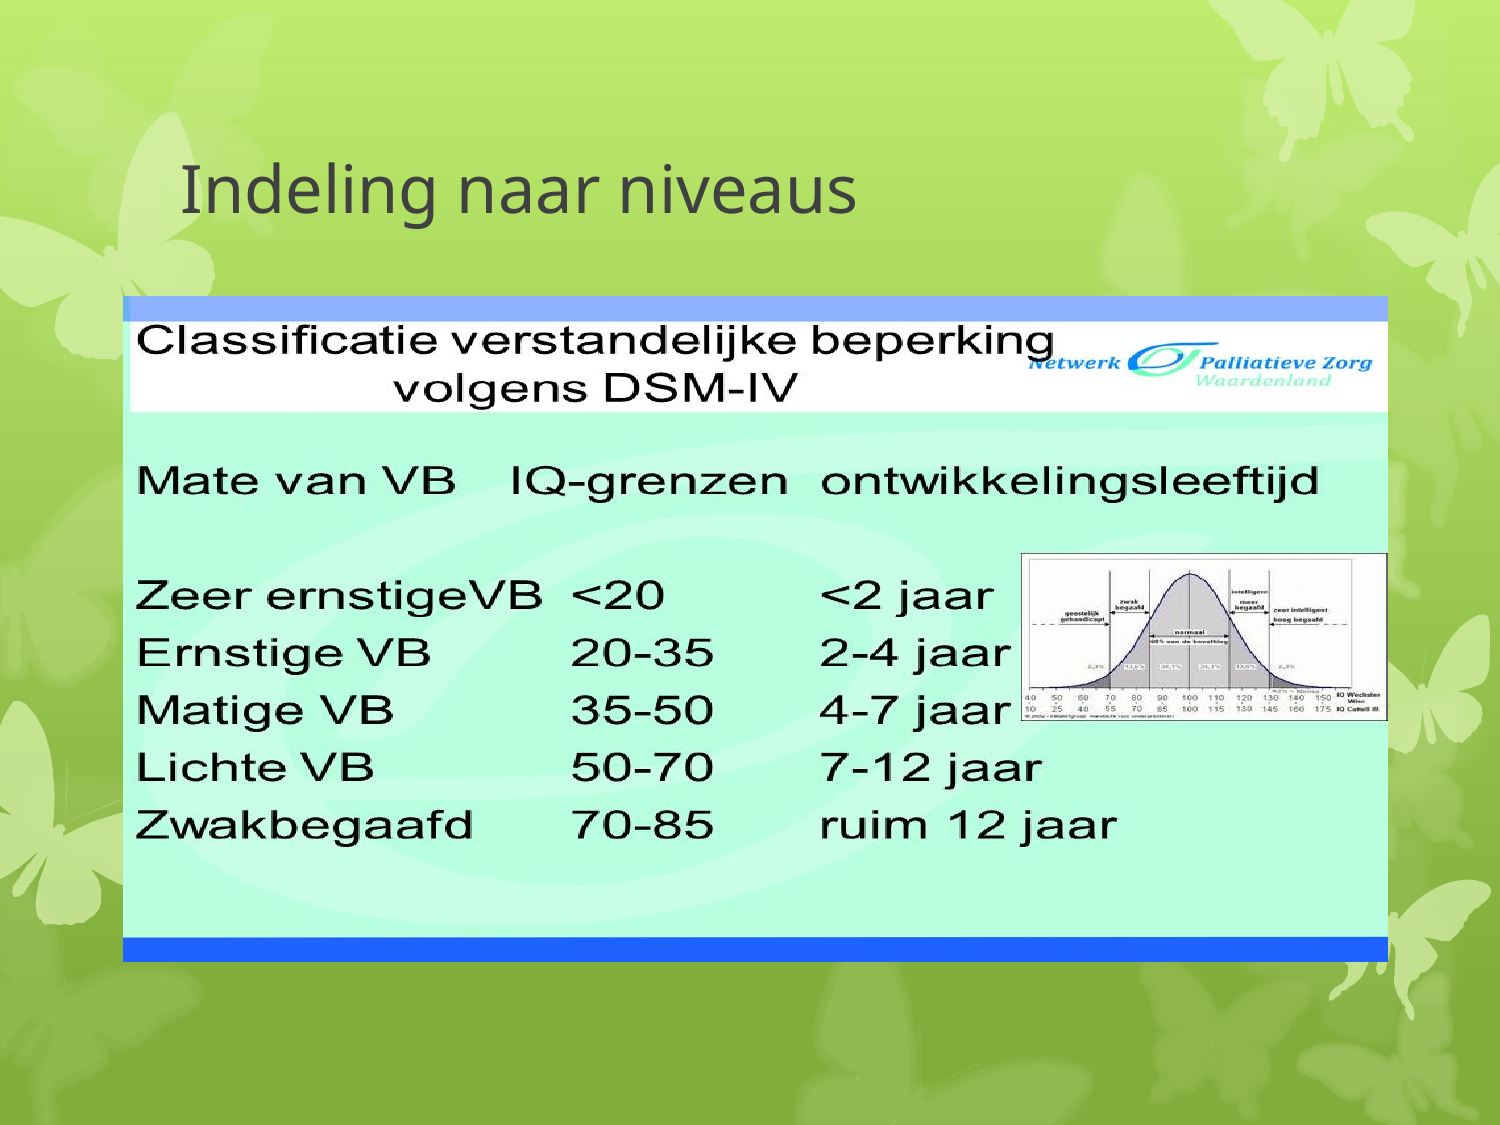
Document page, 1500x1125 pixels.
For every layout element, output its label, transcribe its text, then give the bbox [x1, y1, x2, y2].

title Indeling naar niveaus [165, 110, 1335, 263]
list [123, 295, 1389, 962]
